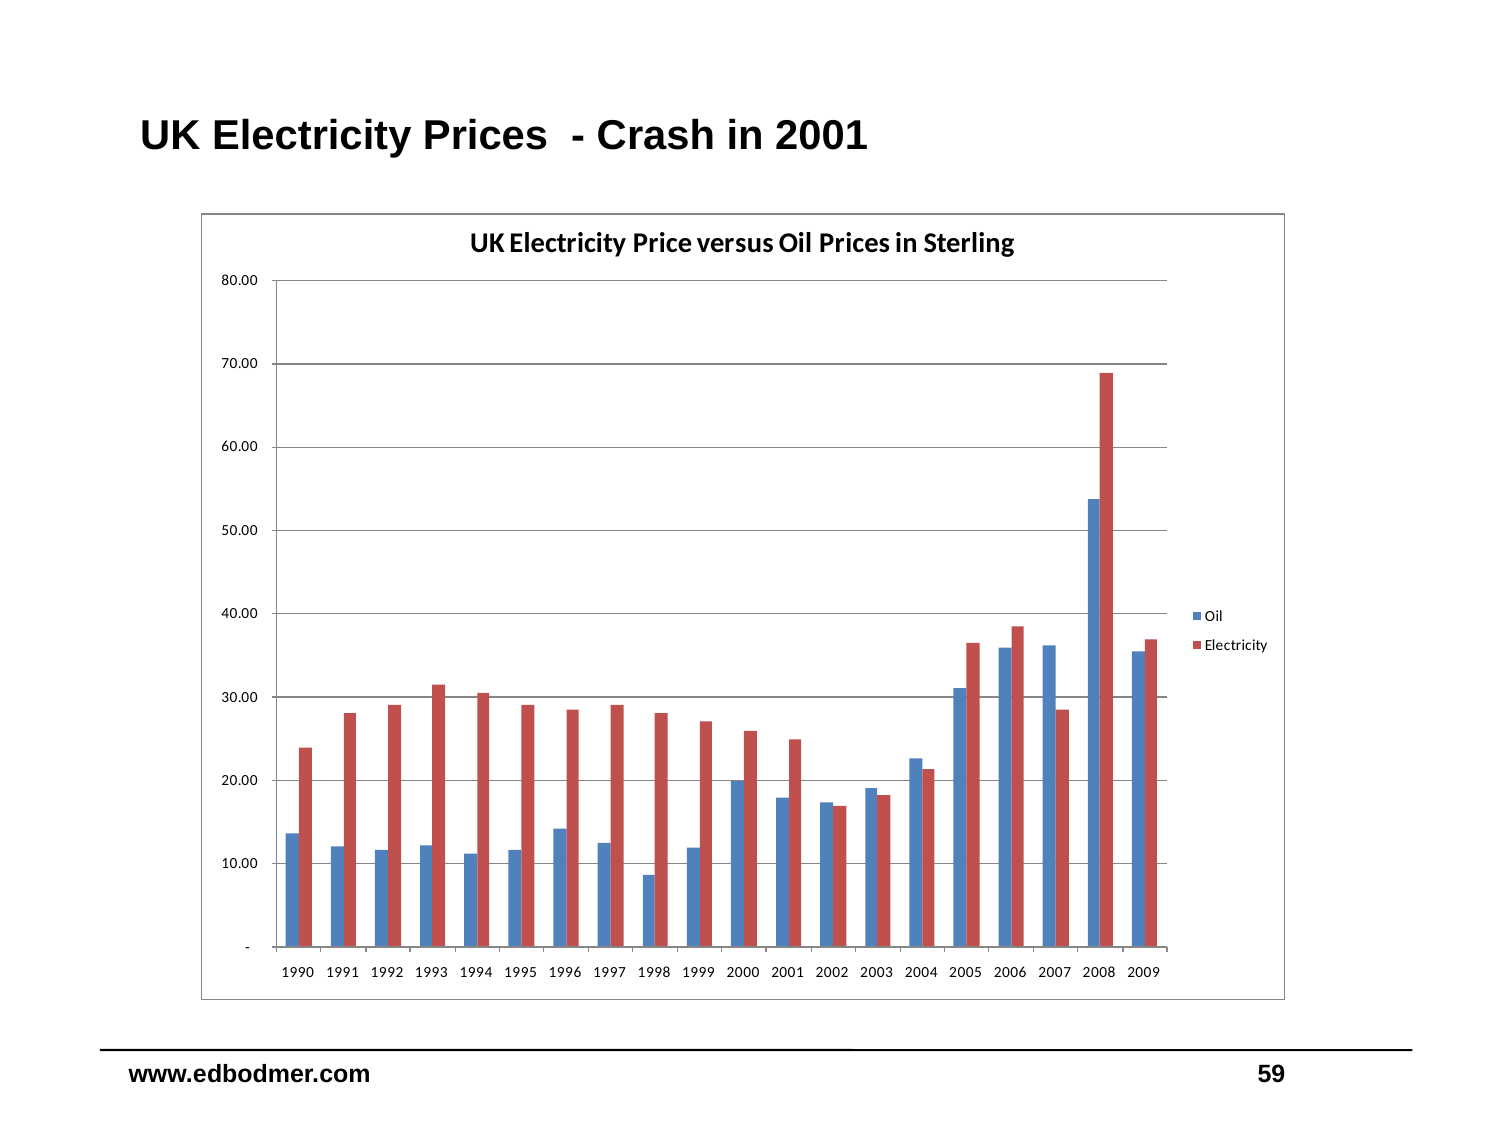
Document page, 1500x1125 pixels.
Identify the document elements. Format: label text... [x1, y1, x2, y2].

title UK Electricity Prices - Crash in 2001 [124, 99, 1288, 226]
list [199, 211, 1286, 1001]
